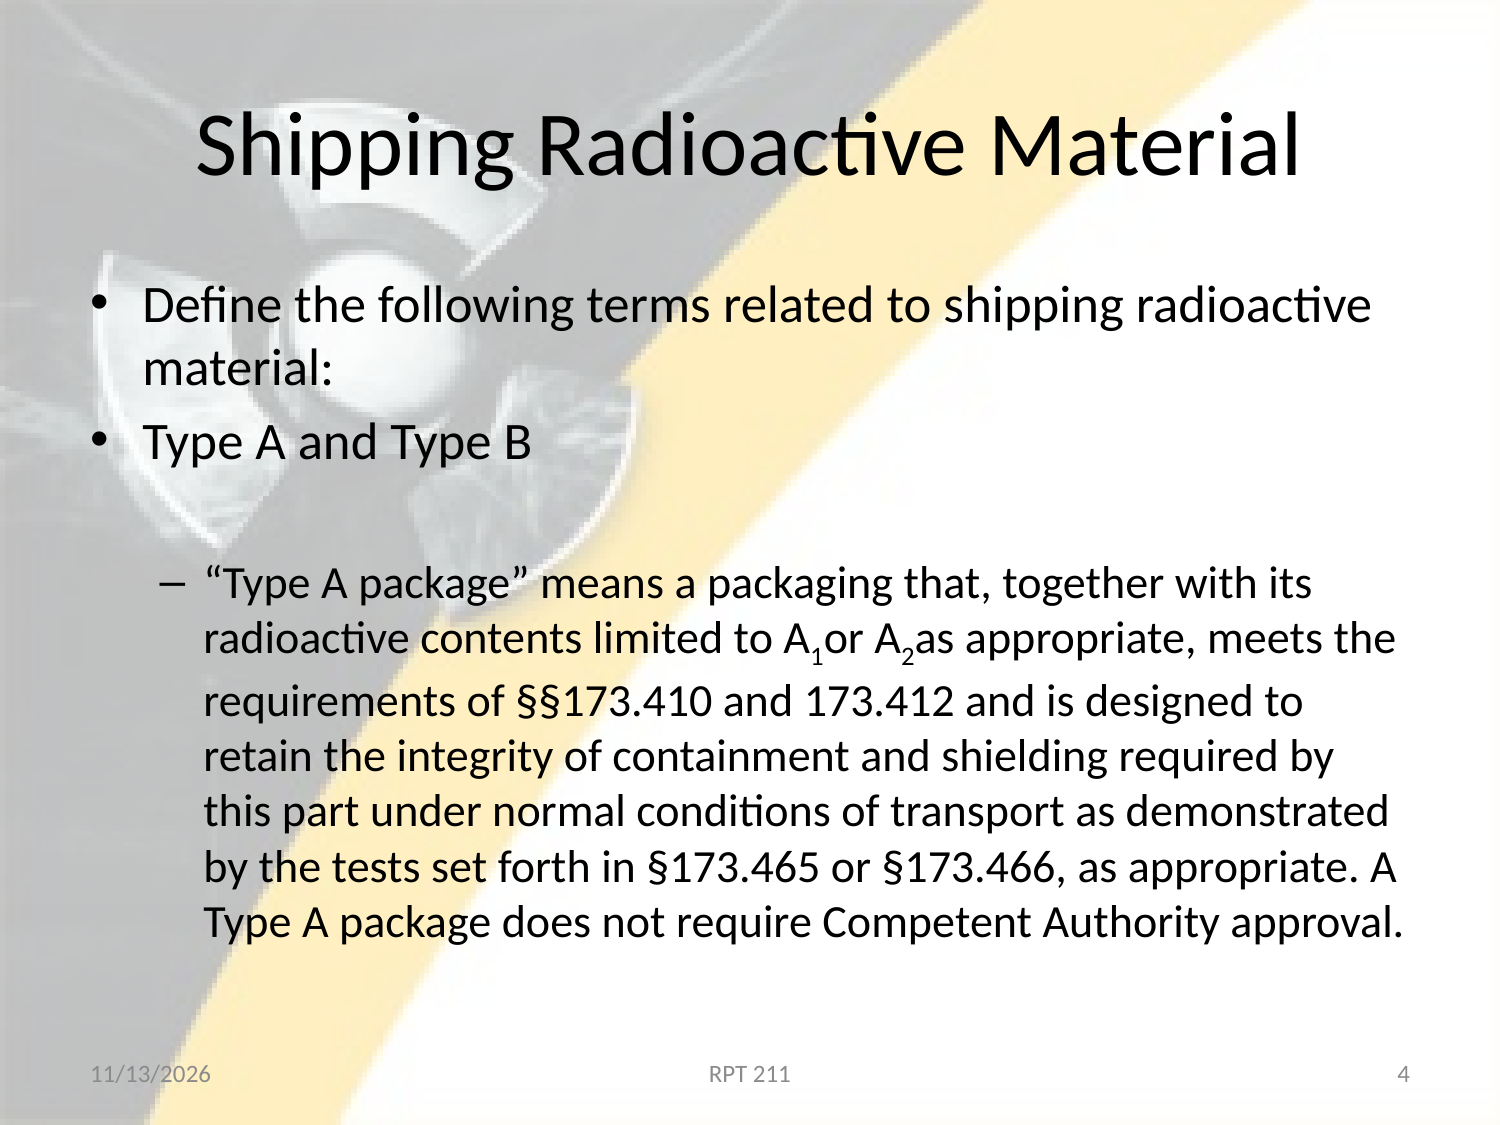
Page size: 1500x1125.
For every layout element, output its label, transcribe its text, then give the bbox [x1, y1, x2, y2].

footer RPT 211 [512, 1042, 988, 1103]
title Shipping Radioactive Material [75, 45, 1425, 233]
list Define the following terms related to shipping radioactive material: Type A and Type B “Type A package” means a packaging that, together with its radioactive contents limited to A1or A2as appropriate, meets the requirements of §§173.410 and 173.412 and is designed to retain the integrity of containment and shielding required by this part under normal conditions of transport as demonstrated by the tests set forth in §173.465 or §173.466, as appropriate. A Type A package does not require Competent Authority approval. [75, 262, 1425, 1005]
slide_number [75, 1042, 425, 1103]
slide_number 4 [1074, 1042, 1425, 1103]
